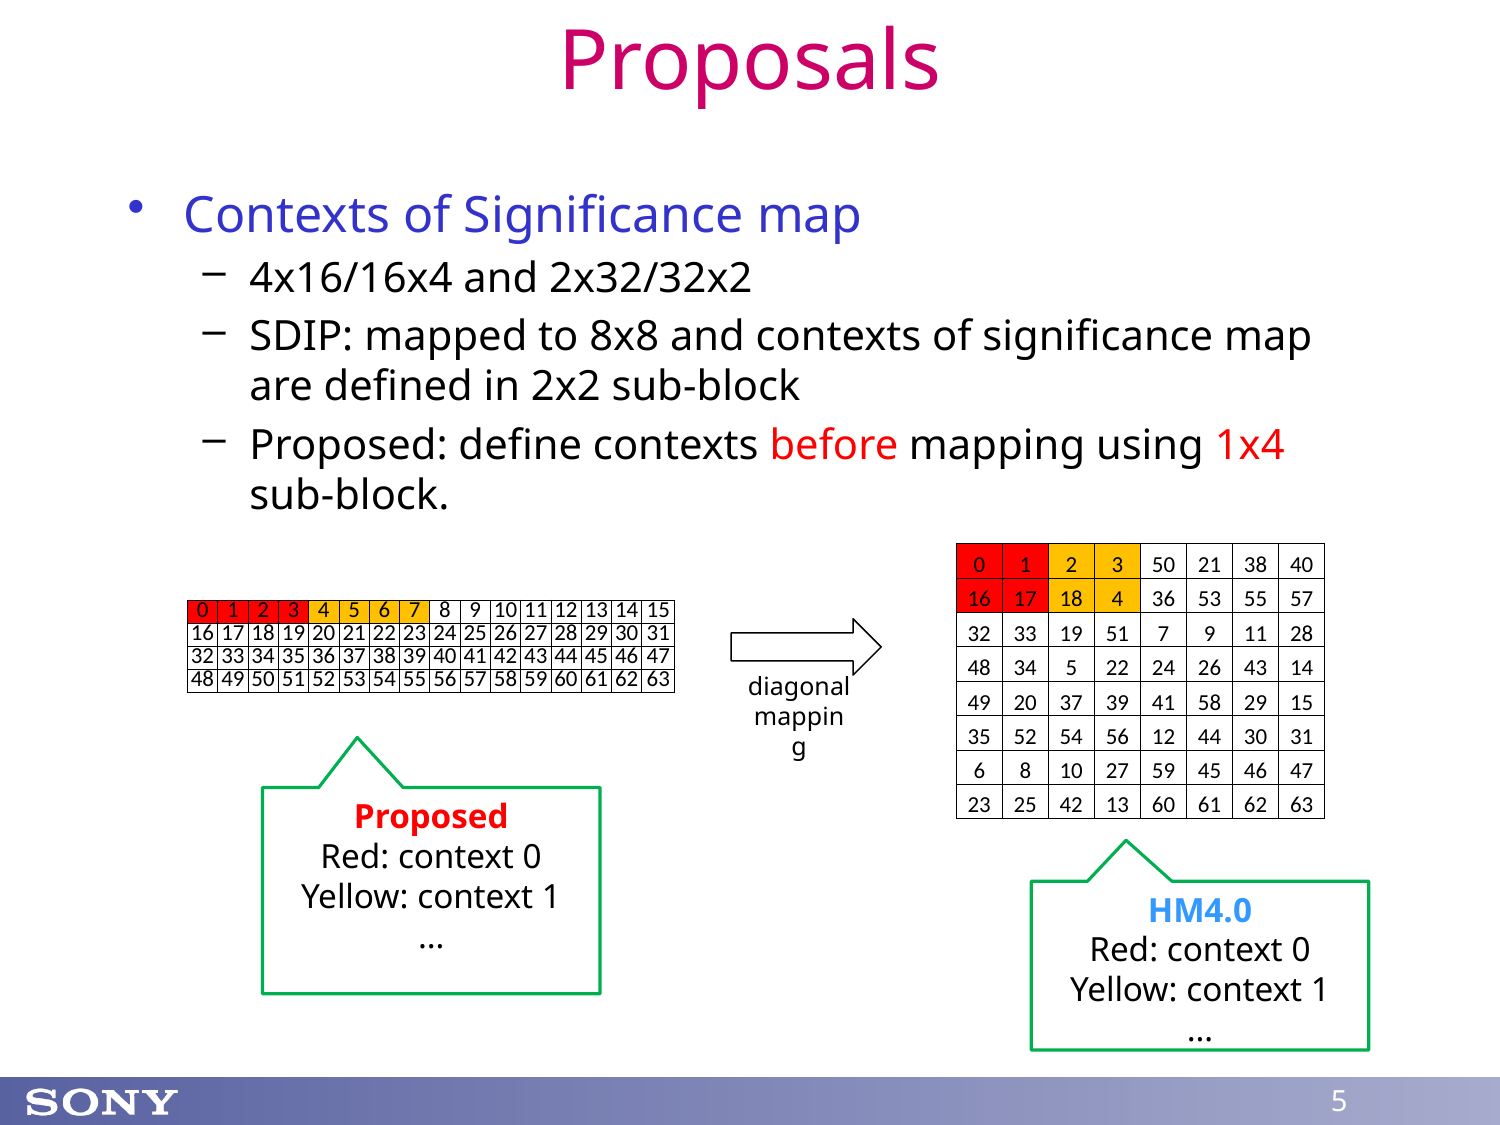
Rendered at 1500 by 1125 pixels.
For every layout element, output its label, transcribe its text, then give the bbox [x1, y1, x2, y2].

table_header 2 [1049, 544, 1094, 578]
table_cell 55 [400, 670, 429, 692]
table_cell 15 [1279, 682, 1324, 715]
table_cell 8 [1003, 751, 1048, 784]
table_cell 47 [1279, 751, 1324, 784]
table_cell 57 [1279, 579, 1324, 612]
table_cell 39 [1095, 682, 1140, 715]
table_cell 16 [957, 579, 1002, 612]
table_cell 54 [1049, 716, 1094, 750]
table_cell 36 [309, 647, 339, 669]
table_cell 33 [1003, 613, 1048, 646]
table_cell 27 [521, 624, 551, 646]
table_cell 12 [1141, 716, 1186, 750]
table_cell 9 [1187, 613, 1232, 646]
table_header 3 [1095, 544, 1140, 578]
table_cell 22 [1095, 647, 1140, 681]
table_cell 61 [1187, 785, 1232, 818]
table_header 21 [1187, 544, 1232, 578]
table_cell 44 [552, 647, 581, 669]
table_header 40 [1279, 544, 1324, 578]
table_cell 43 [521, 647, 551, 669]
table_cell 16 [188, 624, 217, 646]
table_header 6 [370, 601, 399, 623]
table_cell 54 [370, 670, 399, 692]
table_cell 22 [370, 624, 399, 646]
table_header 5 [340, 601, 369, 623]
table_cell 62 [612, 670, 641, 692]
table_cell 40 [430, 647, 460, 669]
table_cell 56 [430, 670, 460, 692]
text_box Proposed Red: context 0 Yellow: context 1 … [262, 737, 601, 994]
table_cell 52 [1003, 716, 1048, 750]
text_box HM4.0 Red: context 0 Yellow: context 1 … [1031, 840, 1369, 1051]
table_cell 41 [1141, 682, 1186, 715]
table_header 1 [218, 601, 248, 623]
table_cell 57 [461, 670, 490, 692]
table_header 38 [1233, 544, 1278, 578]
table_header 11 [521, 601, 551, 623]
table_header 8 [430, 601, 460, 623]
list Contexts of Significance map 4x16/16x4 and 2x32/32x2 SDIP: mapped to 8x8 and contexts of significance map are defined in 2x2 sub-block Proposed: define contexts before mapping using 1x4 sub-block. [112, 174, 1388, 1076]
table_cell 24 [430, 624, 460, 646]
table_cell 59 [1141, 751, 1186, 784]
title Proposals [112, 0, 1388, 115]
table_cell 42 [1049, 785, 1094, 818]
table_cell 29 [1233, 682, 1278, 715]
table_cell 14 [1279, 647, 1324, 681]
table_cell 62 [1233, 785, 1278, 818]
table_cell 31 [1279, 716, 1324, 750]
table_cell 28 [1279, 613, 1324, 646]
table_header 2 [249, 601, 278, 623]
table_cell 60 [1141, 785, 1186, 818]
table_cell 26 [491, 624, 520, 646]
table_cell 46 [1233, 751, 1278, 784]
table_cell 37 [1049, 682, 1094, 715]
table_cell 23 [400, 624, 429, 646]
table_cell 17 [218, 624, 248, 646]
table_cell 39 [400, 647, 429, 669]
table_cell 25 [1003, 785, 1048, 818]
picture [26, 1088, 178, 1116]
table_cell 4 [1095, 579, 1140, 612]
table_cell 45 [582, 647, 611, 669]
table_header 7 [400, 601, 429, 623]
table_cell 46 [612, 647, 641, 669]
table_cell 48 [188, 670, 217, 692]
table_cell 25 [461, 624, 490, 646]
table_header 9 [461, 601, 490, 623]
table_cell 34 [1003, 647, 1048, 681]
table_cell 33 [218, 647, 248, 669]
table_cell 26 [1187, 647, 1232, 681]
table_cell 19 [1049, 613, 1094, 646]
table_cell 24 [1141, 647, 1186, 681]
table_cell 53 [340, 670, 369, 692]
table_cell 23 [957, 785, 1002, 818]
table_cell 35 [957, 716, 1002, 750]
table_cell 49 [218, 670, 248, 692]
table_cell 44 [1187, 716, 1232, 750]
table_cell 10 [1049, 751, 1094, 784]
table_cell 59 [521, 670, 551, 692]
table_cell 58 [1187, 682, 1232, 715]
table_cell 41 [461, 647, 490, 669]
table_cell 37 [340, 647, 369, 669]
table_cell 43 [1233, 647, 1278, 681]
table_cell 58 [491, 670, 520, 692]
table_cell 36 [1141, 579, 1186, 612]
text_box diagonalmapping [731, 618, 882, 676]
table_cell 18 [1049, 579, 1094, 612]
table_cell 51 [1095, 613, 1140, 646]
table_cell 49 [957, 682, 1002, 715]
table_cell 61 [582, 670, 611, 692]
table_cell 42 [491, 647, 520, 669]
table_cell 5 [1049, 647, 1094, 681]
table_cell 20 [1003, 682, 1048, 715]
table_header 12 [552, 601, 581, 623]
table_cell 56 [1095, 716, 1140, 750]
table_cell 32 [957, 613, 1002, 646]
table_cell 52 [309, 670, 339, 692]
table_cell 28 [552, 624, 581, 646]
table_cell 38 [370, 647, 399, 669]
table_cell 6 [957, 751, 1002, 784]
table_cell 60 [552, 670, 581, 692]
table_cell 45 [1187, 751, 1232, 784]
table_cell 20 [309, 624, 339, 646]
table_header 4 [309, 601, 339, 623]
table_header 1 [1003, 544, 1048, 578]
table_cell 11 [1233, 613, 1278, 646]
table_cell 48 [957, 647, 1002, 681]
table_cell 7 [1141, 613, 1186, 646]
table_header 3 [279, 601, 308, 623]
table_cell 13 [1095, 785, 1140, 818]
table_cell 19 [279, 624, 308, 646]
table_cell 17 [1003, 579, 1048, 612]
table_cell 51 [279, 670, 308, 692]
table_cell 55 [1233, 579, 1278, 612]
table_header 50 [1141, 544, 1186, 578]
table_cell 47 [642, 647, 674, 669]
table_cell 27 [1095, 751, 1140, 784]
table_header 10 [491, 601, 520, 623]
table_header 13 [582, 601, 611, 623]
table_cell 31 [642, 624, 674, 646]
table_cell 21 [340, 624, 369, 646]
table_header 14 [612, 601, 641, 623]
table_cell 18 [249, 624, 278, 646]
table_header 0 [188, 601, 217, 623]
table_cell 30 [1233, 716, 1278, 750]
table_cell 35 [279, 647, 308, 669]
table_cell 30 [612, 624, 641, 646]
table_cell 63 [1279, 785, 1324, 818]
table_cell 29 [582, 624, 611, 646]
table_cell 63 [642, 670, 674, 692]
table_header 0 [957, 544, 1002, 578]
table_header 15 [642, 601, 674, 623]
table_cell 32 [188, 647, 217, 669]
slide_number 5 [1049, 1074, 1363, 1125]
table_cell 34 [249, 647, 278, 669]
table_cell 50 [249, 670, 278, 692]
table_cell 53 [1187, 579, 1232, 612]
